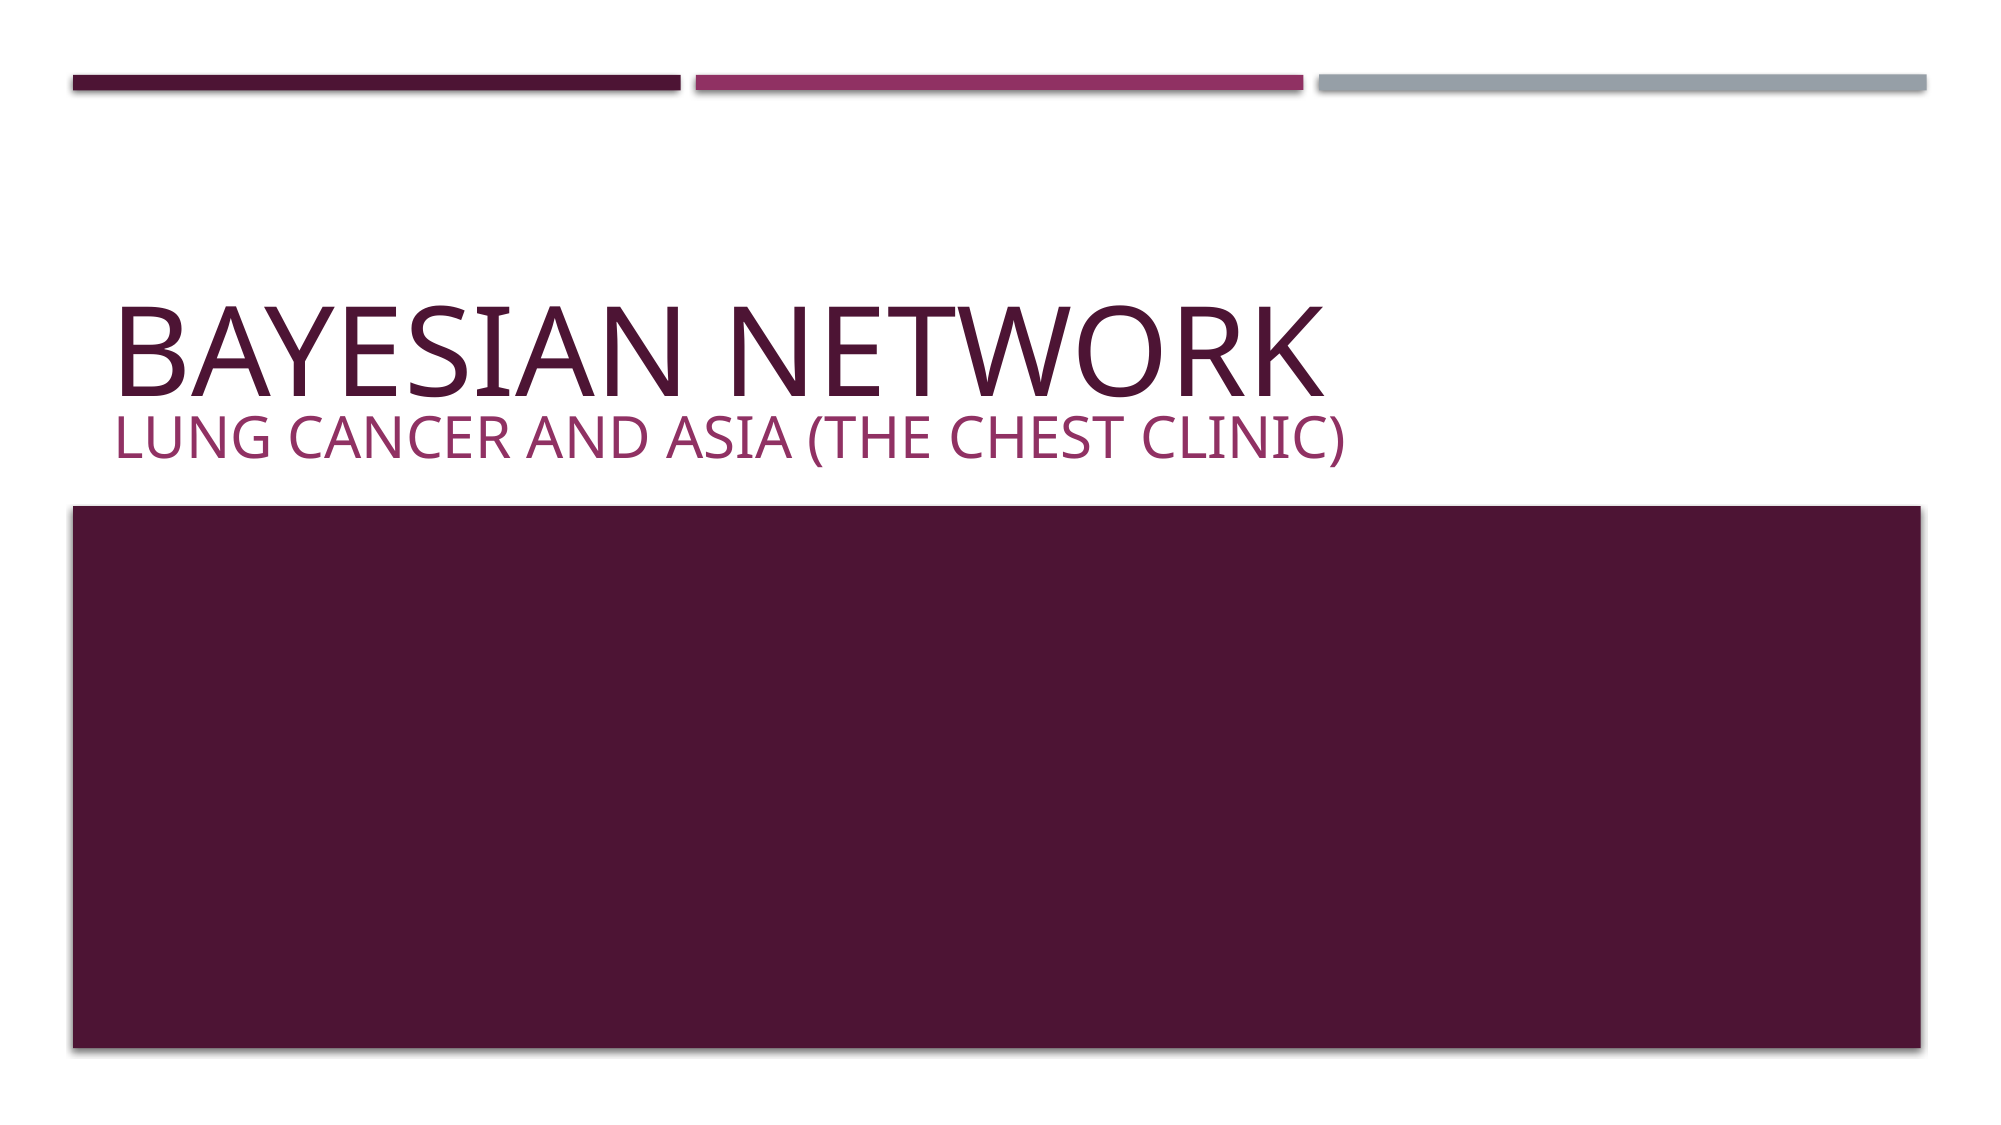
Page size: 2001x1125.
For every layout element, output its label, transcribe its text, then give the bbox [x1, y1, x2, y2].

subtitle Lung Cancer And Asia (the Chest Clinic) [98, 393, 1902, 490]
title Bayesian network [95, 186, 1899, 429]
